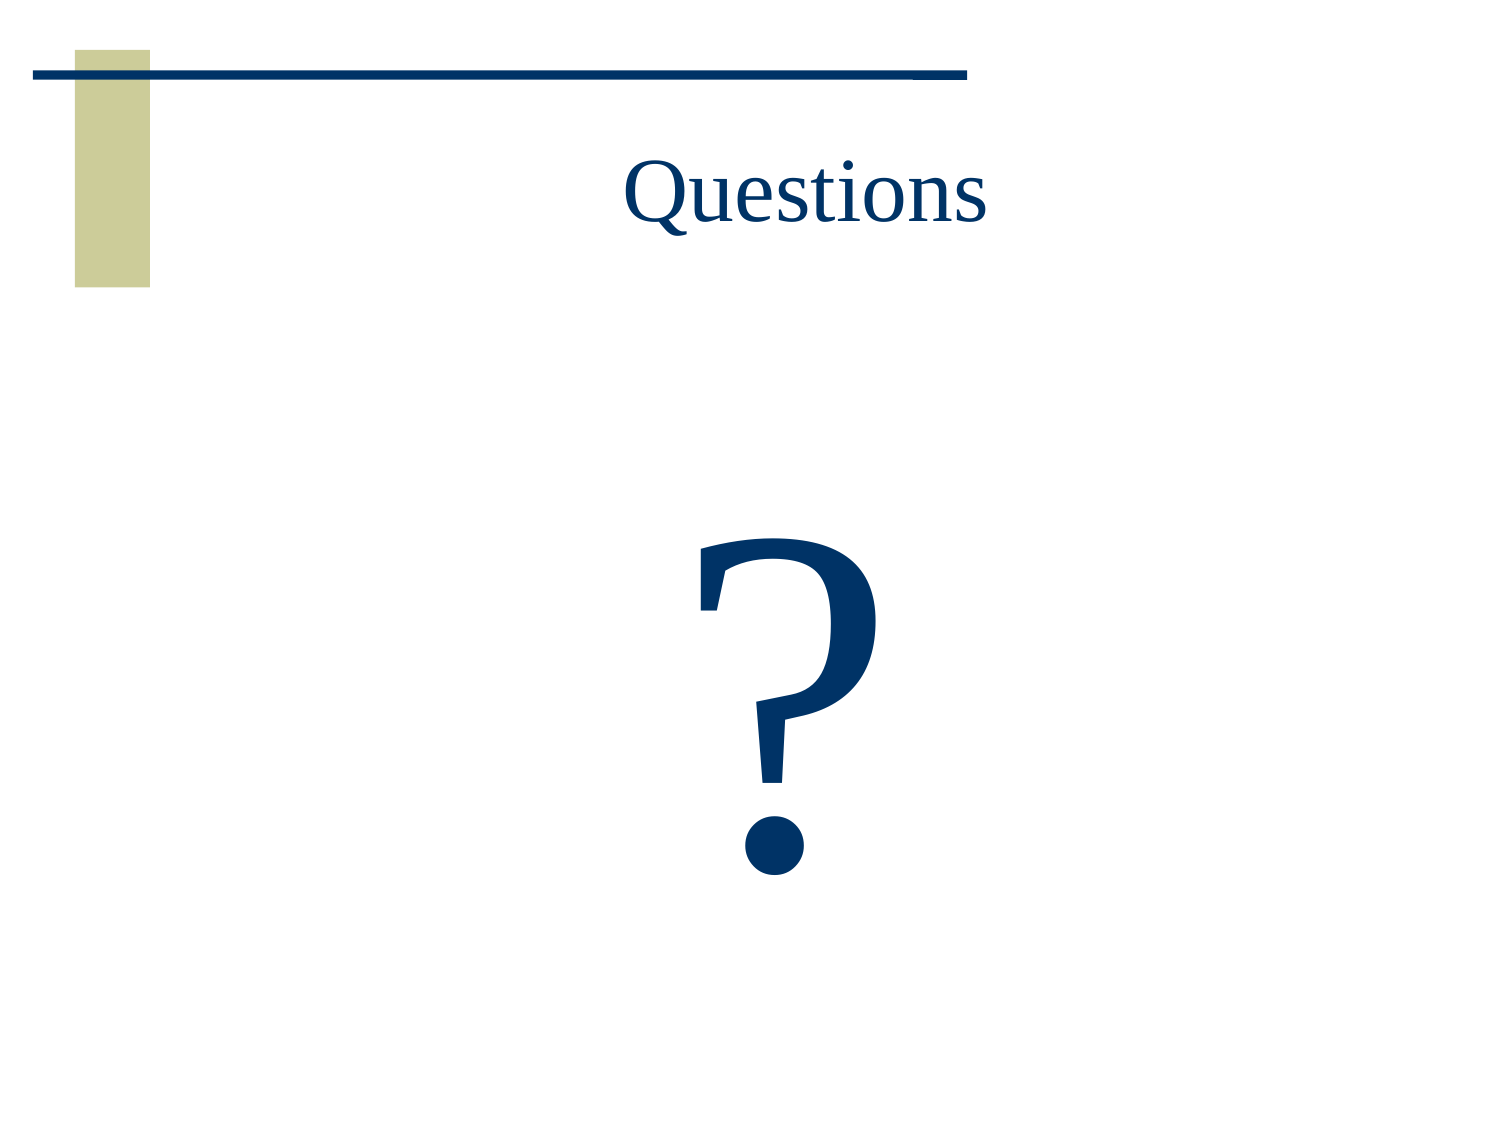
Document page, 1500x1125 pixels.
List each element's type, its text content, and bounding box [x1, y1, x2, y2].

title Questions [162, 99, 1450, 288]
list ? [132, 363, 1439, 1000]
